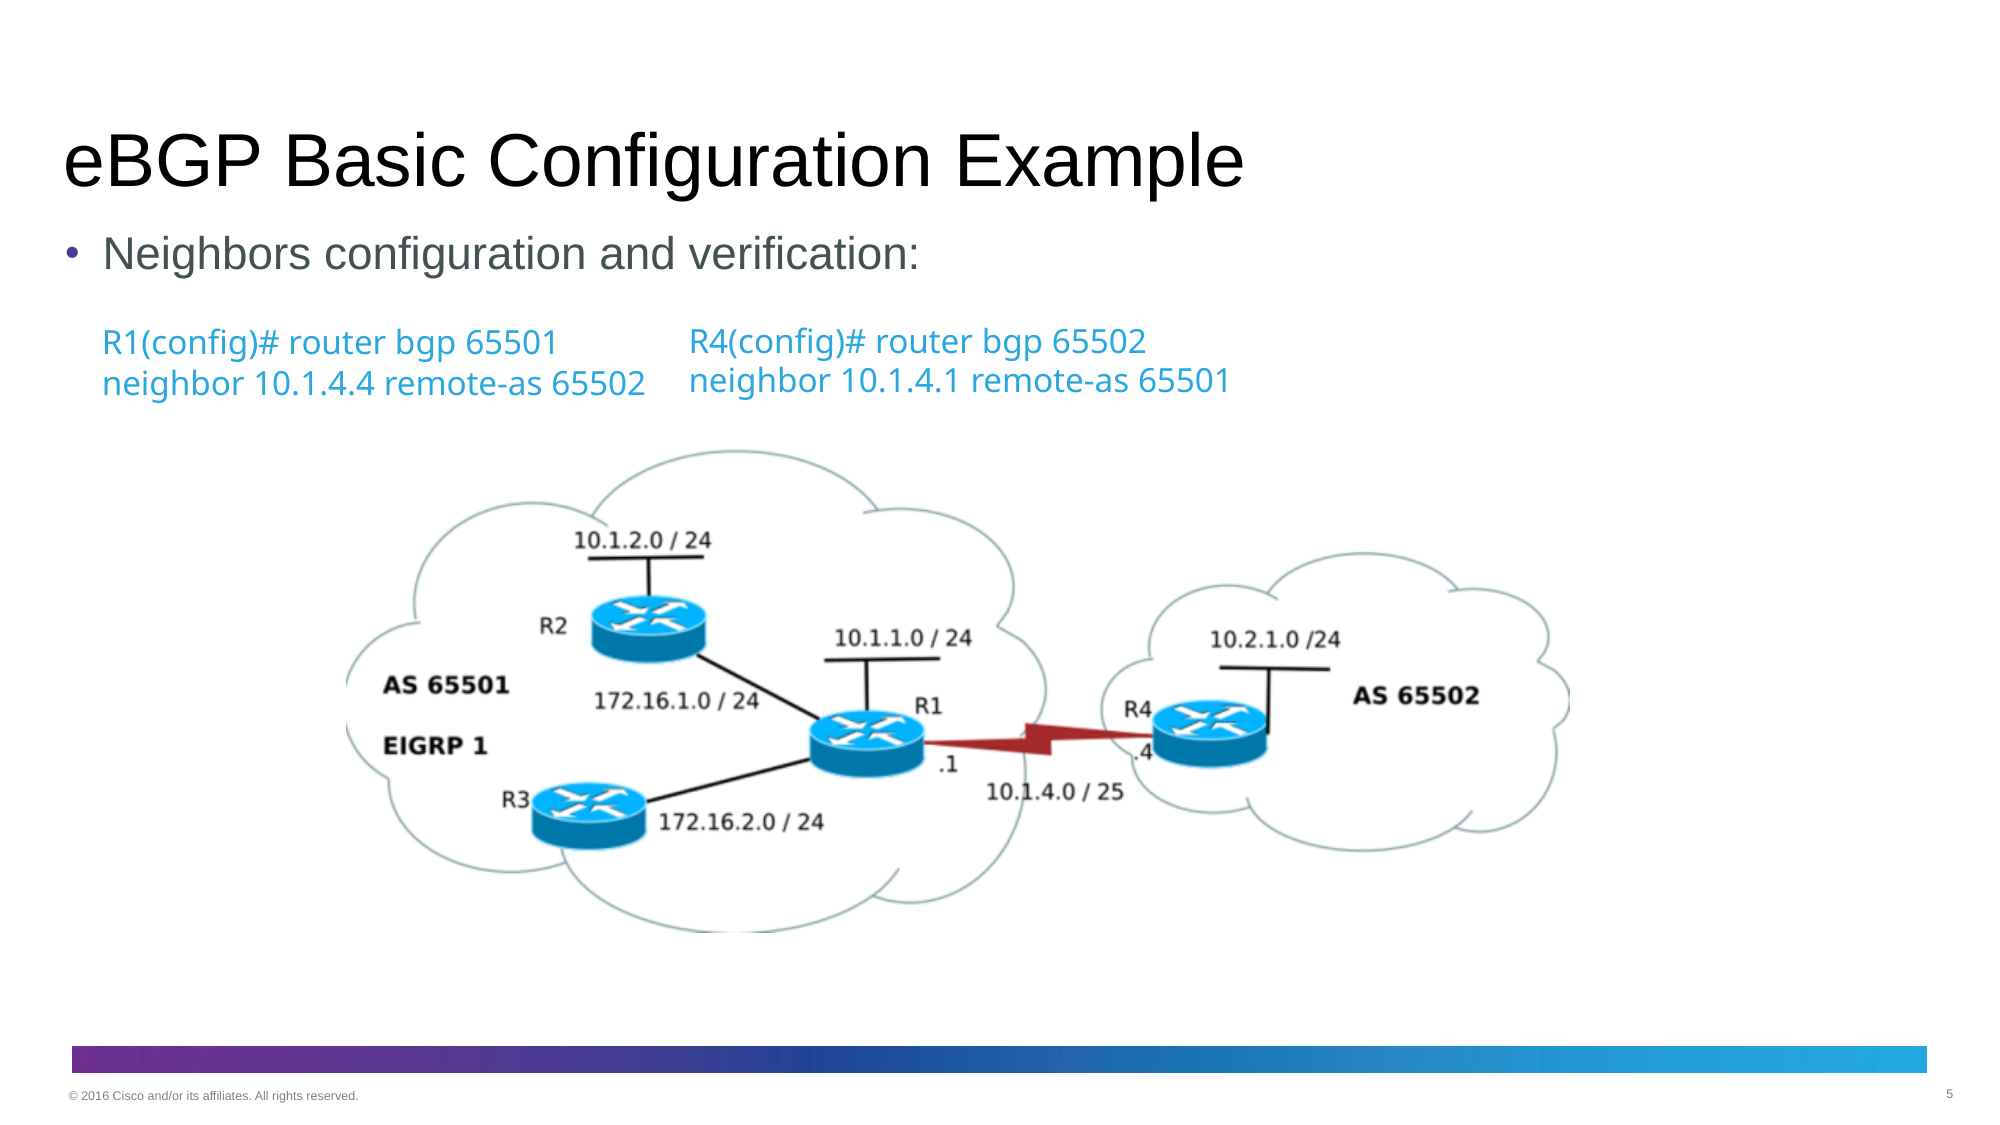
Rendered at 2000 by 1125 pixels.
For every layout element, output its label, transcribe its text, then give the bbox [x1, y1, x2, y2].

picture [346, 449, 1570, 934]
text_box R4(config)# router bgp 65502 neighbor 10.1.4.1 remote-as 65501 [673, 312, 1249, 407]
title eBGP Basic Configuration Example [50, 70, 1929, 209]
text_box R1(config)# router bgp 65501 neighbor 10.1.4.4 remote-as 65502 [87, 314, 662, 409]
list Neighbors configuration and verification: [49, 220, 1316, 1035]
picture [72, 1046, 1927, 1073]
